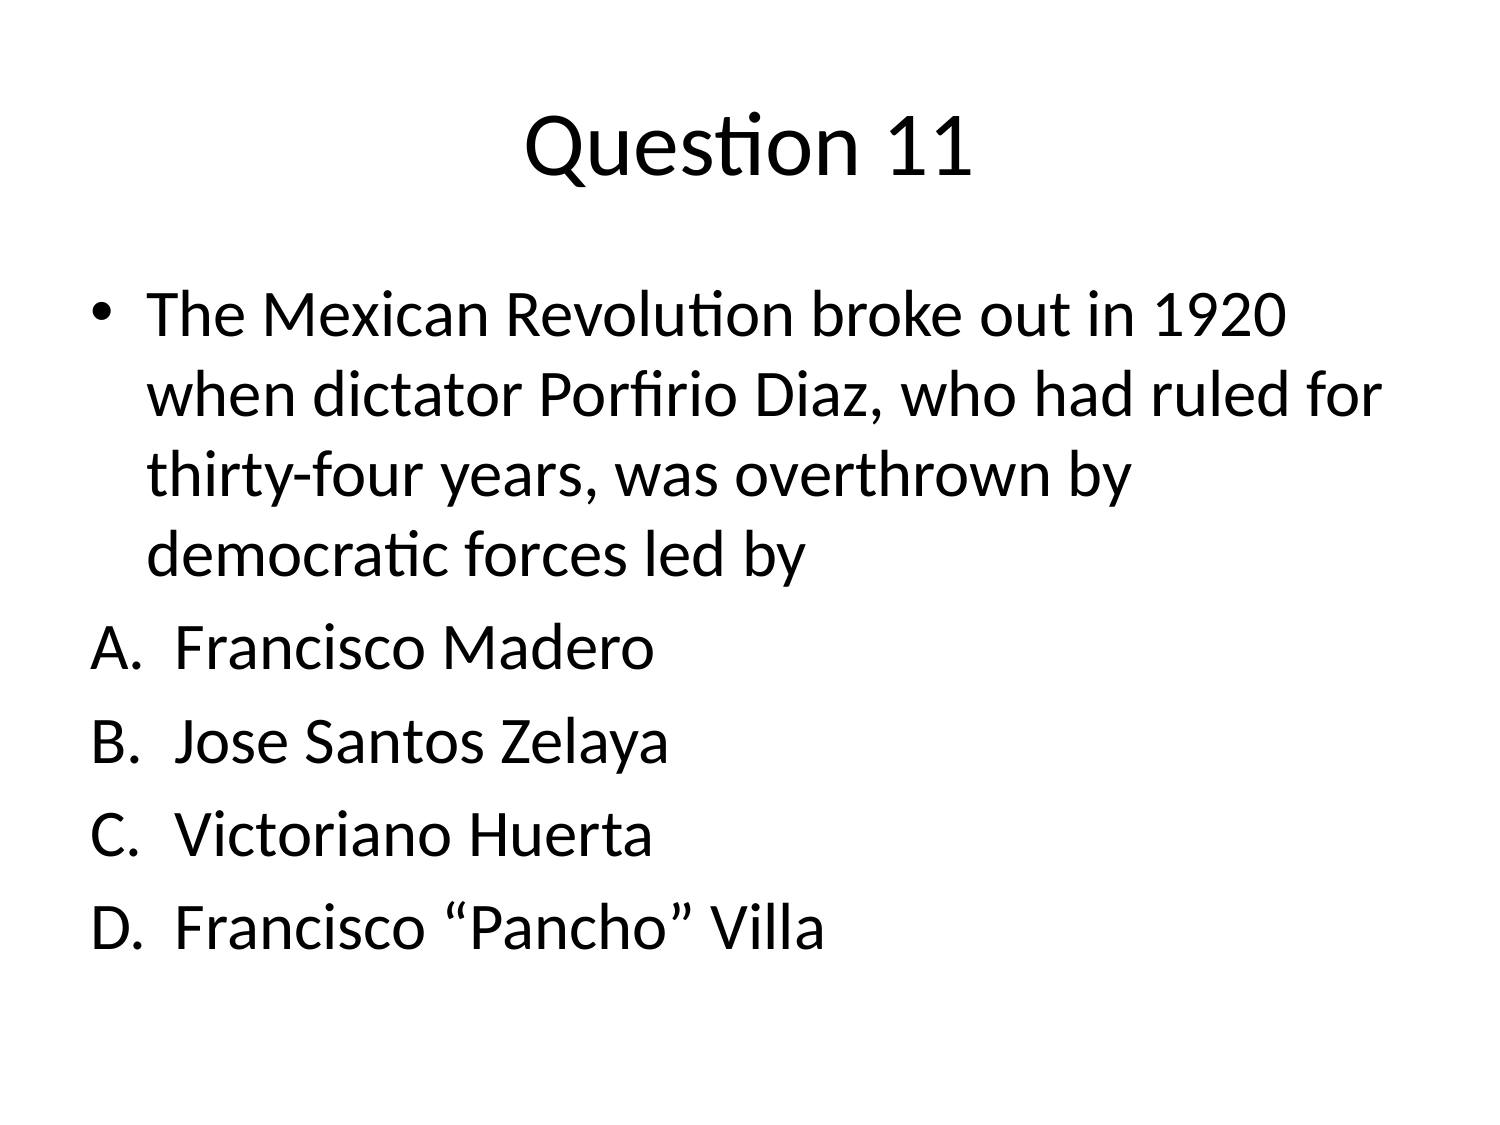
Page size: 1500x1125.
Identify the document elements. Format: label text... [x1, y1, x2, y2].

title Question 11 [75, 45, 1425, 233]
list The Mexican Revolution broke out in 1920 when dictator Porfirio Diaz, who had ruled for thirty-four years, was overthrown by democratic forces led by Francisco Madero Jose Santos Zelaya Victoriano Huerta Francisco “Pancho” Villa [75, 262, 1425, 1005]
